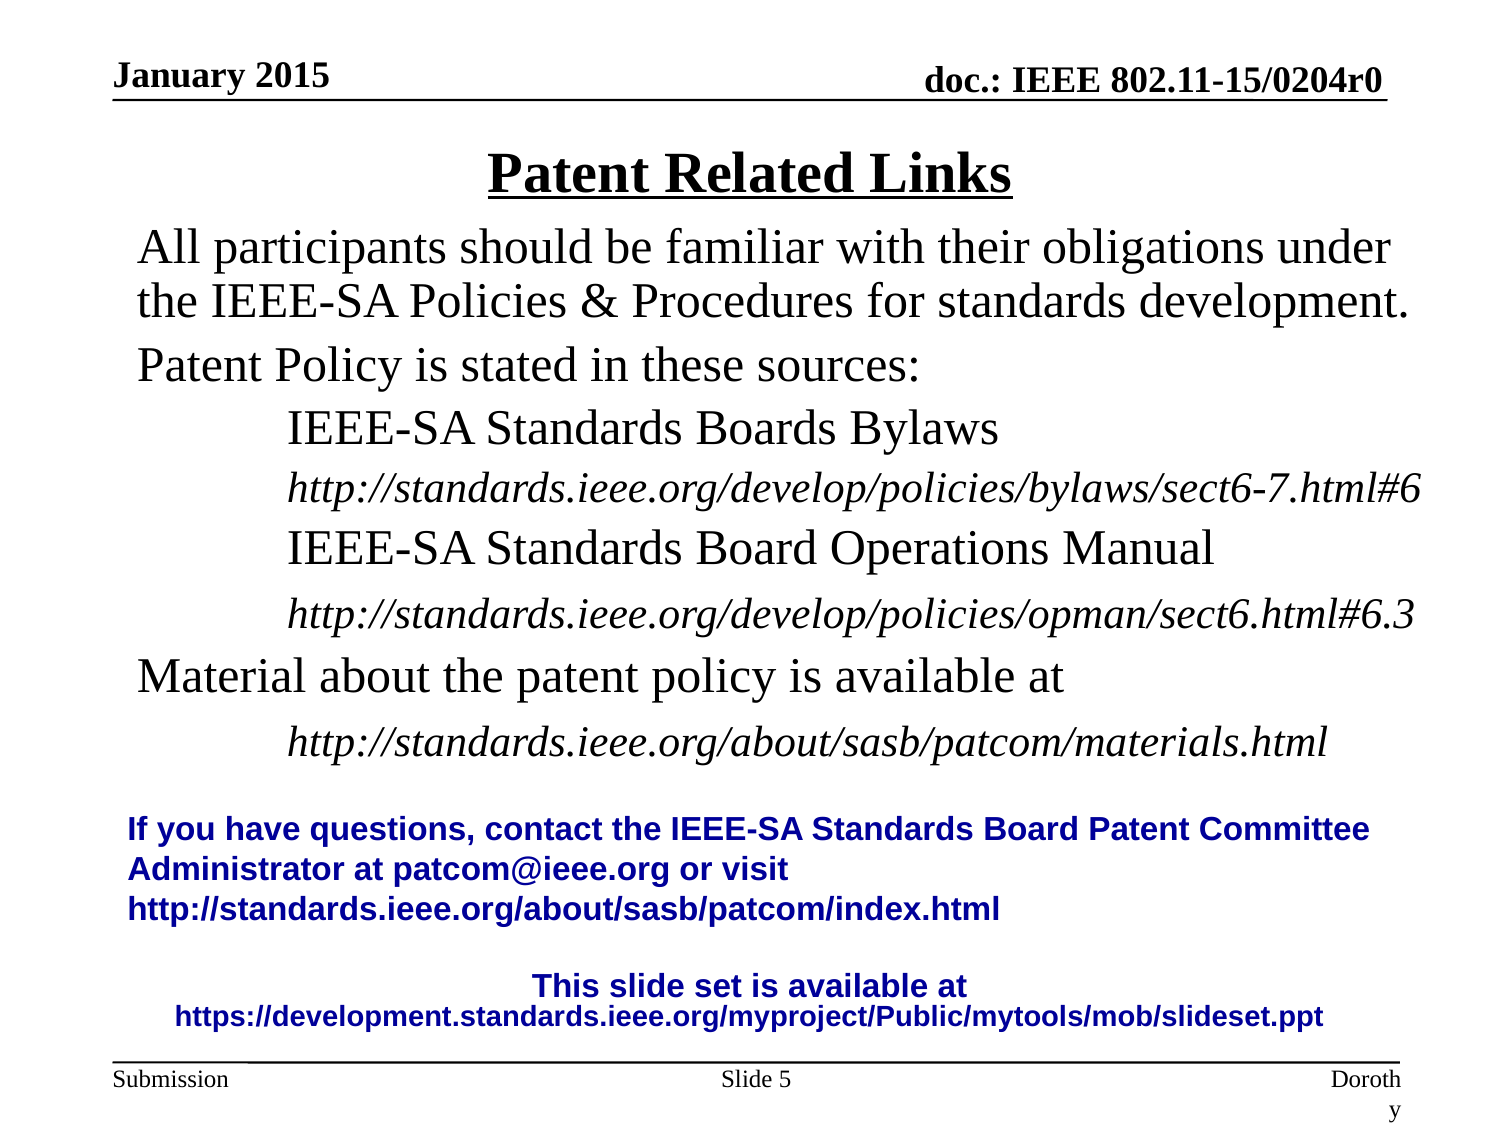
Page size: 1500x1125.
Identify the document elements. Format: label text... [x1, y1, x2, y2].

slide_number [112, 49, 388, 96]
slide_number Slide 5 [712, 1061, 800, 1093]
text_box If you have questions, contact the IEEE-SA Standards Board Patent Committee Administrator at patcom@ieee.org or visit http://standards.ieee.org/about/sasb/patcom/index.html This slide set is available at https://development.standards.ieee.org/myproject/Public/mytools/mob/slideset.ppt [112, 800, 1388, 1040]
title Patent Related Links [112, 124, 1388, 212]
list All participants should be familiar with their obligations under the IEEE-SA Policies & Procedures for standards development. Patent Policy is stated in these sources: IEEE-SA Standards Boards Bylaws http://standards.ieee.org/develop/policies/bylaws/sect6-7.html#6 IEEE-SA Standards Board Operations Manual http://standards.ieee.org/develop/policies/opman/sect6.html#6.3 Material about the patent policy is available at http://standards.ieee.org/about/sasb/patcom/materials.html [0, 212, 1476, 851]
footer Dorothy Stanley, Aruba Networks [1324, 1061, 1402, 1093]
